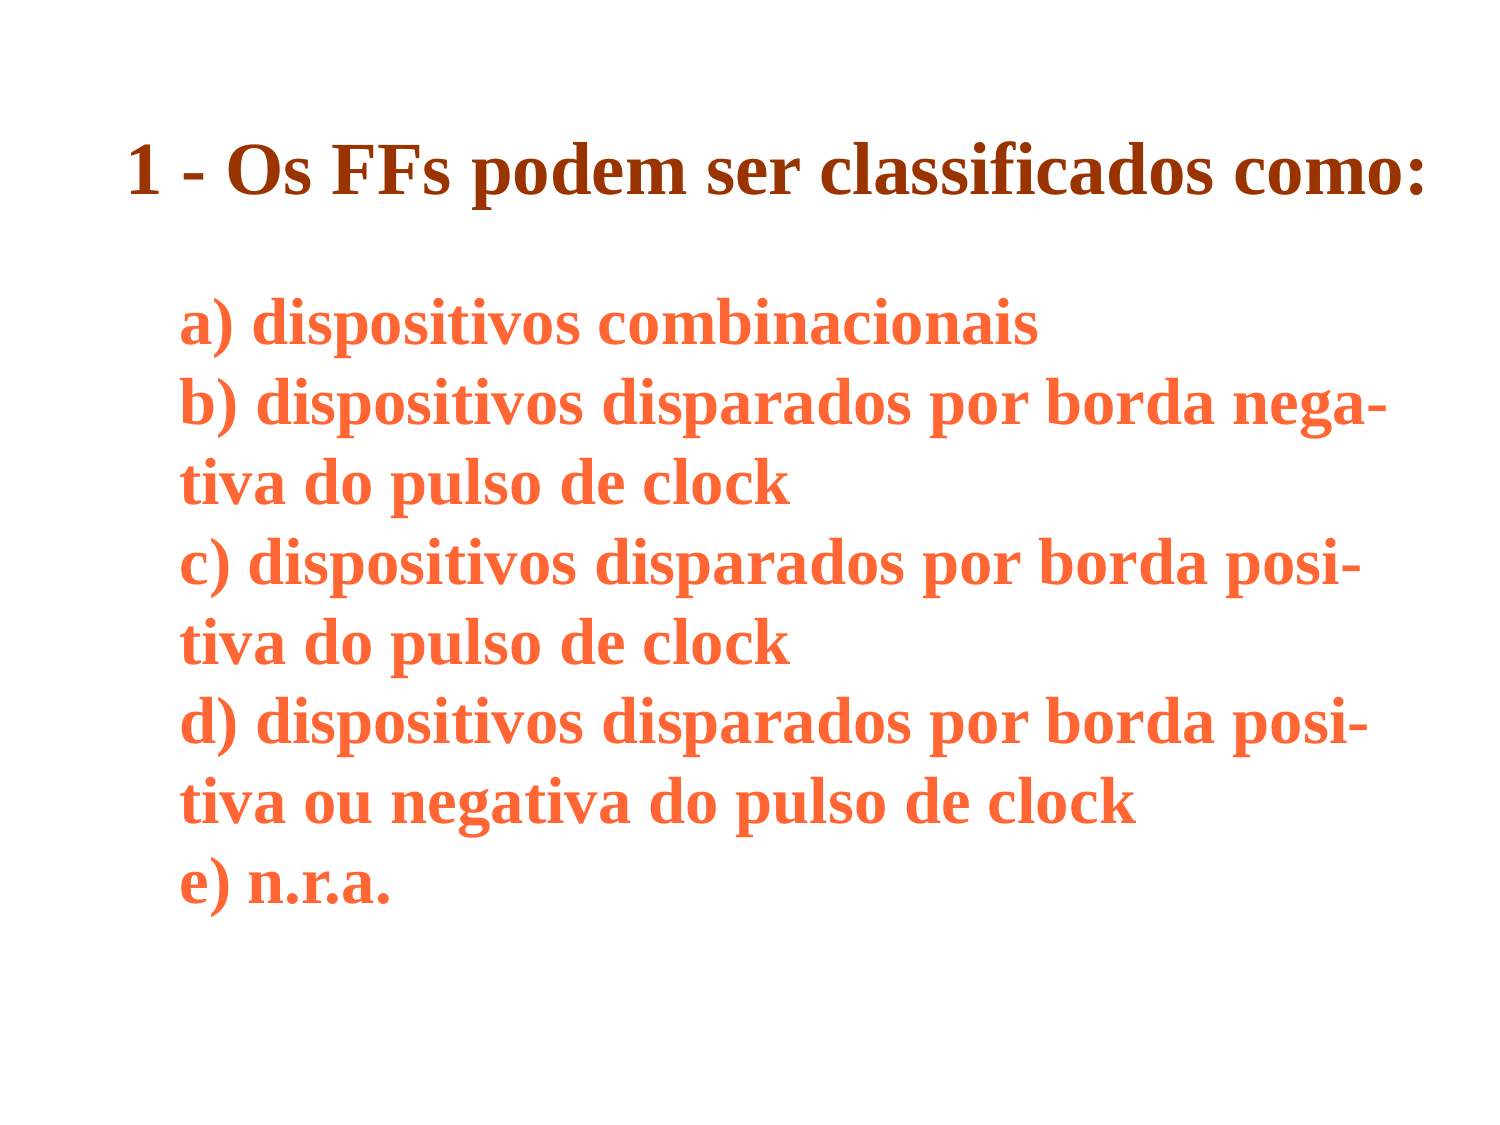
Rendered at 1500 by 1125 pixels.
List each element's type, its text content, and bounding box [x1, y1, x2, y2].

text_box a) dispositivos combinacionais b) dispositivos disparados por borda nega- tiva do pulso de clock c) dispositivos disparados por borda posi- tiva do pulso de clock d) dispositivos disparados por borda posi- tiva ou negativa do pulso de clock e) n.r.a. [164, 270, 1406, 925]
text_box 1 - Os FFs podem ser classificados como: [110, 112, 1446, 218]
